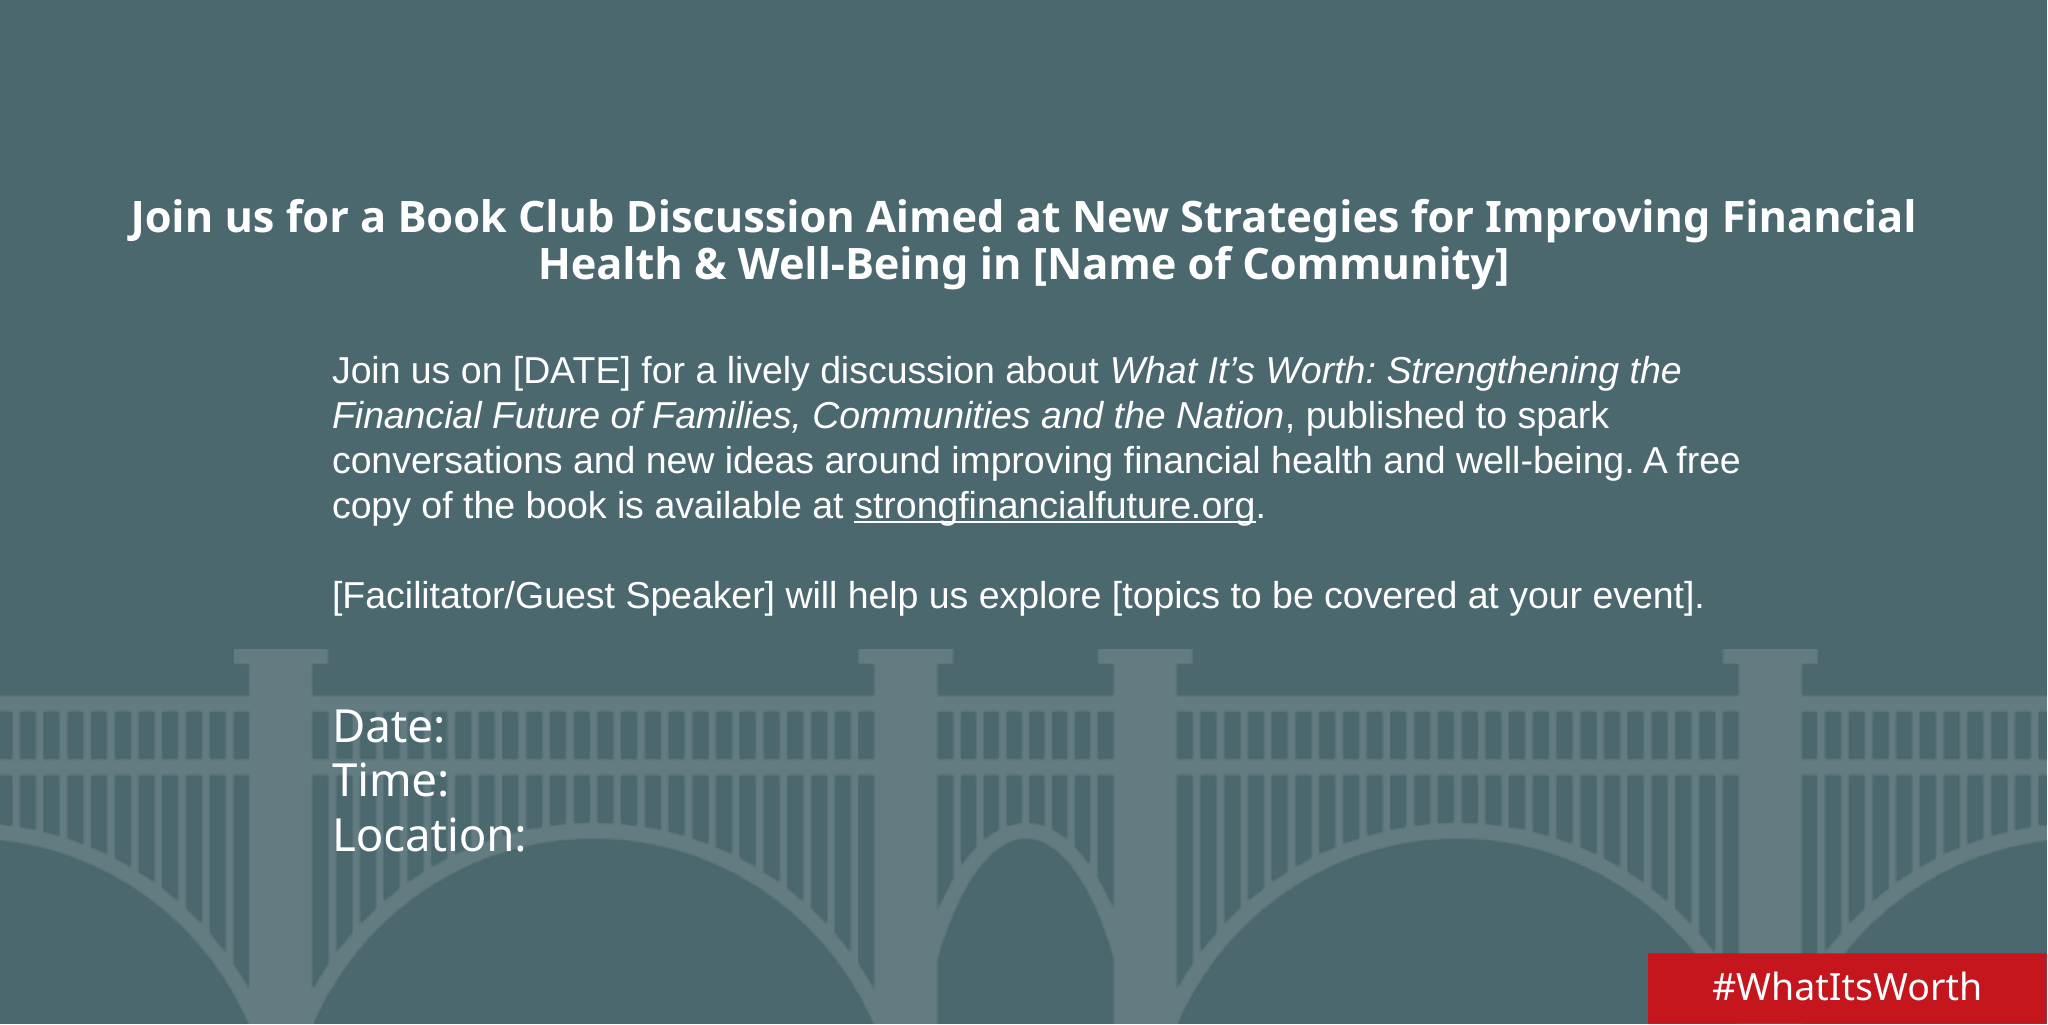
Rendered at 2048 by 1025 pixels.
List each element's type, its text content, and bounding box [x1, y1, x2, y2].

title Join us for a Book Club Discussion Aimed at New Strategies for Improving Financial Health & Well-Being in [Name of Community] [78, 44, 1969, 395]
text_box Join us on [DATE] for a lively discussion about What It’s Worth: Strengthening the Financial Future of Families, Communities and the Nation, published to spark conversations and new ideas around improving financial health and well-being. A free copy of the book is available at strongfinancialfuture.org. [Facilitator/Guest Speaker] will help us explore [topics to be covered at your event]. [317, 338, 1812, 714]
subtitle Date: Time: Location: [317, 714, 1812, 913]
text_box #WhatItsWorth [1648, 953, 2047, 1024]
